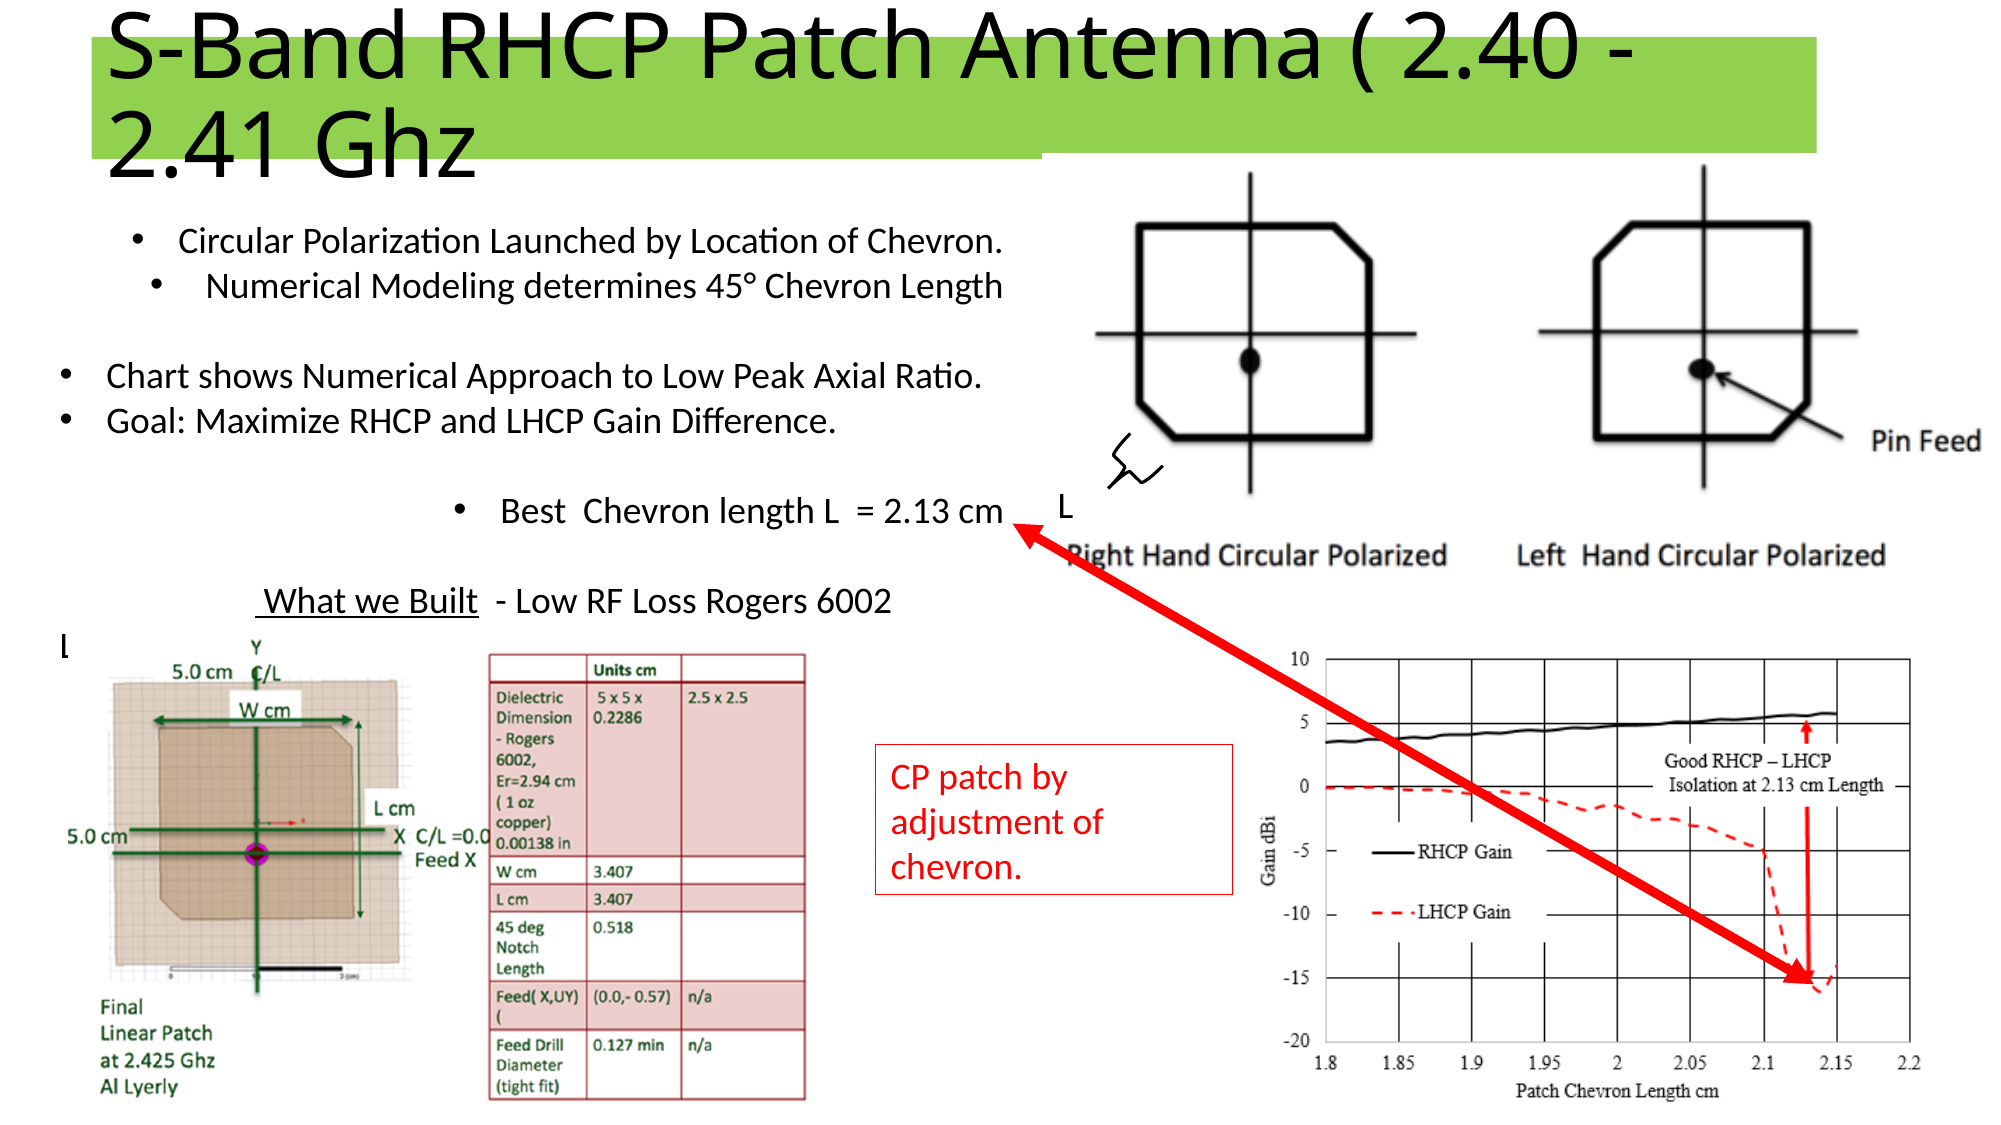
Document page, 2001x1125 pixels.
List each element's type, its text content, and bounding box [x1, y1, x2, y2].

text_box Circular Polarization Launched by Location of Chevron. Numerical Modeling determines 45° Chevron Length Chart shows Numerical Approach to Low Peak Axial Ratio. Goal: Maximize RHCP and LHCP Gain Difference. Best Chevron length L = 2.13 cm What we Built - Low RF Loss Rogers 6002 Laminate [44, 208, 1020, 674]
text_box CP patch by adjustment of chevron. [875, 744, 1012, 895]
title S-Band RHCP Patch Antenna ( 2.40 - 2.41 Ghz [91, 36, 1817, 159]
picture [68, 628, 816, 1106]
picture [1257, 642, 1922, 1106]
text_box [1012, 523, 1814, 985]
picture [1042, 153, 2000, 608]
